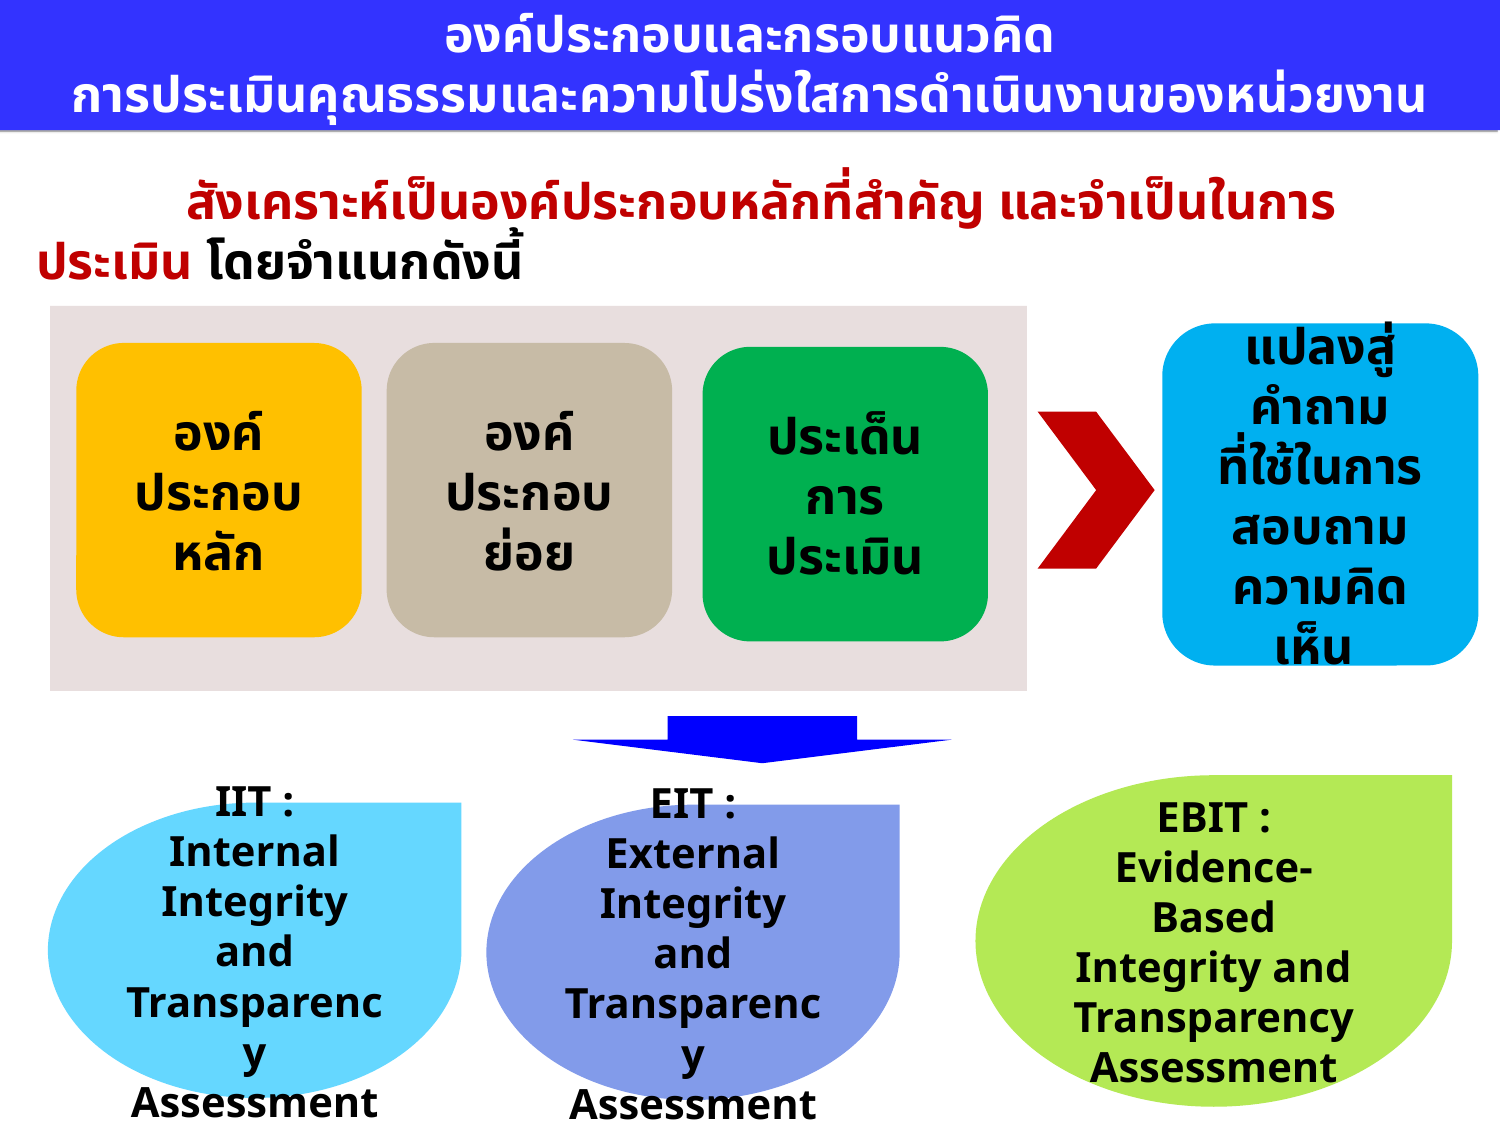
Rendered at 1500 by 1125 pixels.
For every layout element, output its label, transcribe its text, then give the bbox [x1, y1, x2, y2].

text_box สังเคราะห์เป็นองค์ประกอบหลักที่สำคัญ และจำเป็นในการประเมิน โดยจำแนกดังนี้ [21, 161, 1477, 297]
text_box องค์ประกอบและกรอบแนวคิด การประเมินคุณธรรมและความโปร่งใสการดำเนินงานของหน่วยงาน [0, 0, 1500, 131]
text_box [47, 774, 1453, 1108]
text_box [49, 305, 1479, 692]
text_box [570, 713, 955, 766]
